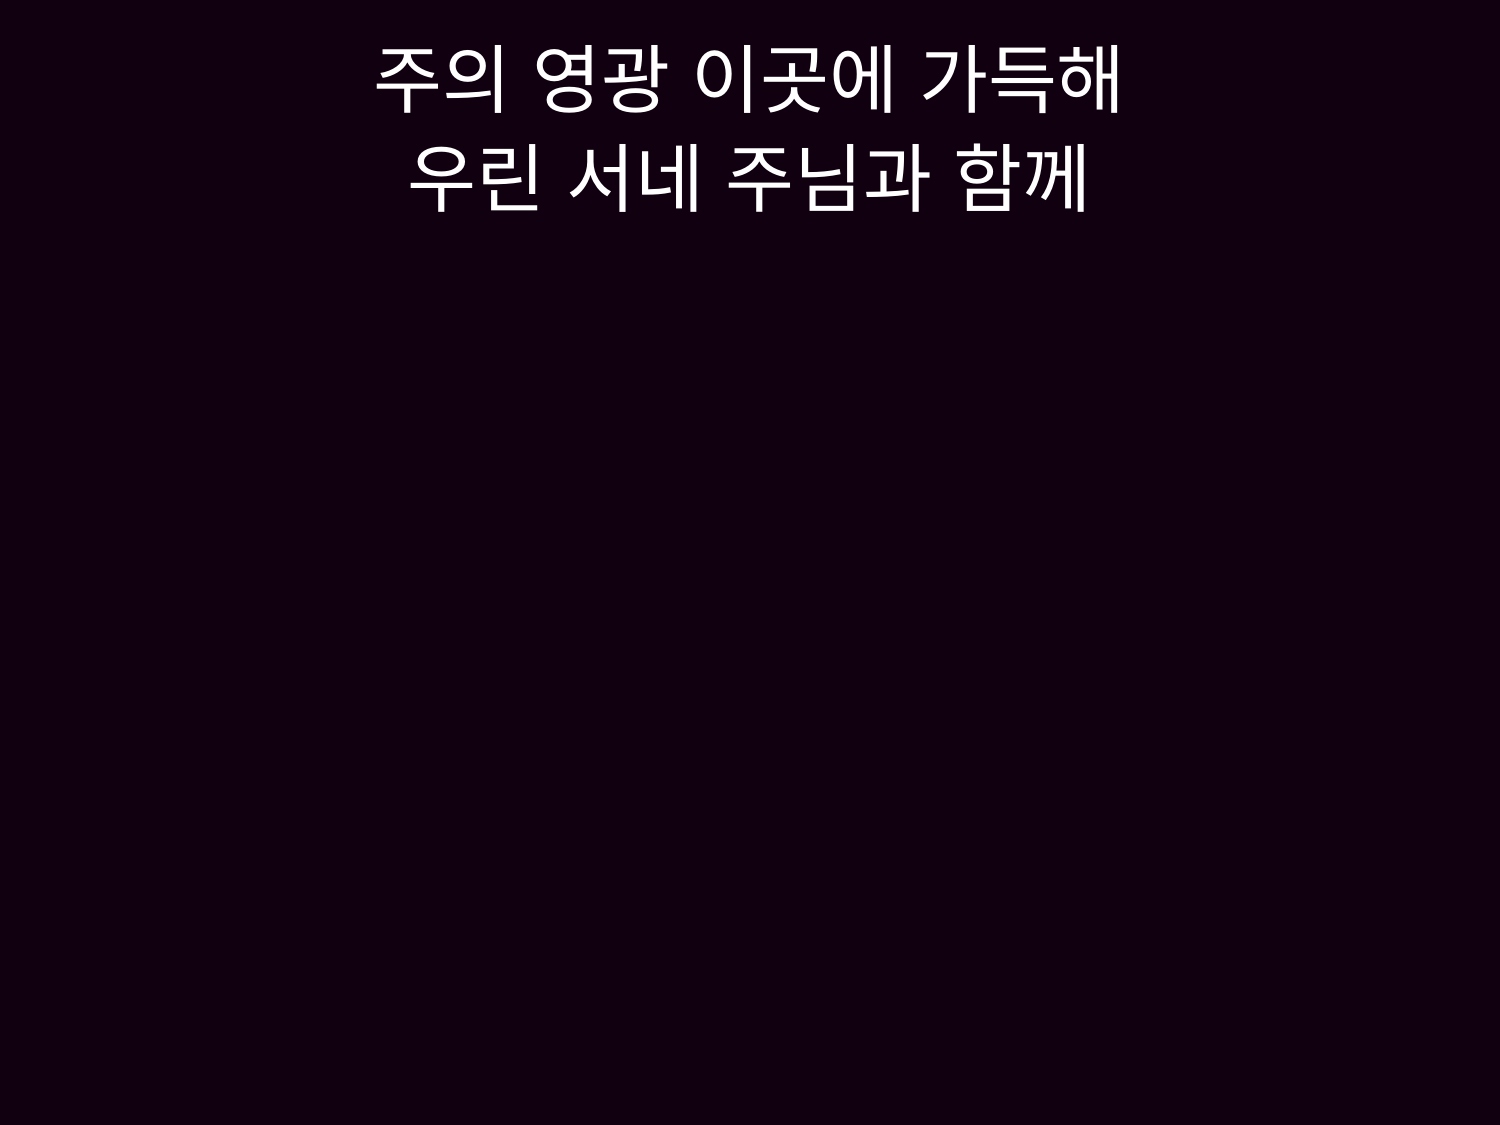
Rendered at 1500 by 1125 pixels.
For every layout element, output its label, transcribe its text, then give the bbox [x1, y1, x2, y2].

title 주의 영광 이곳에 가득해 우린 서네 주님과 함께 [0, 12, 1500, 1125]
